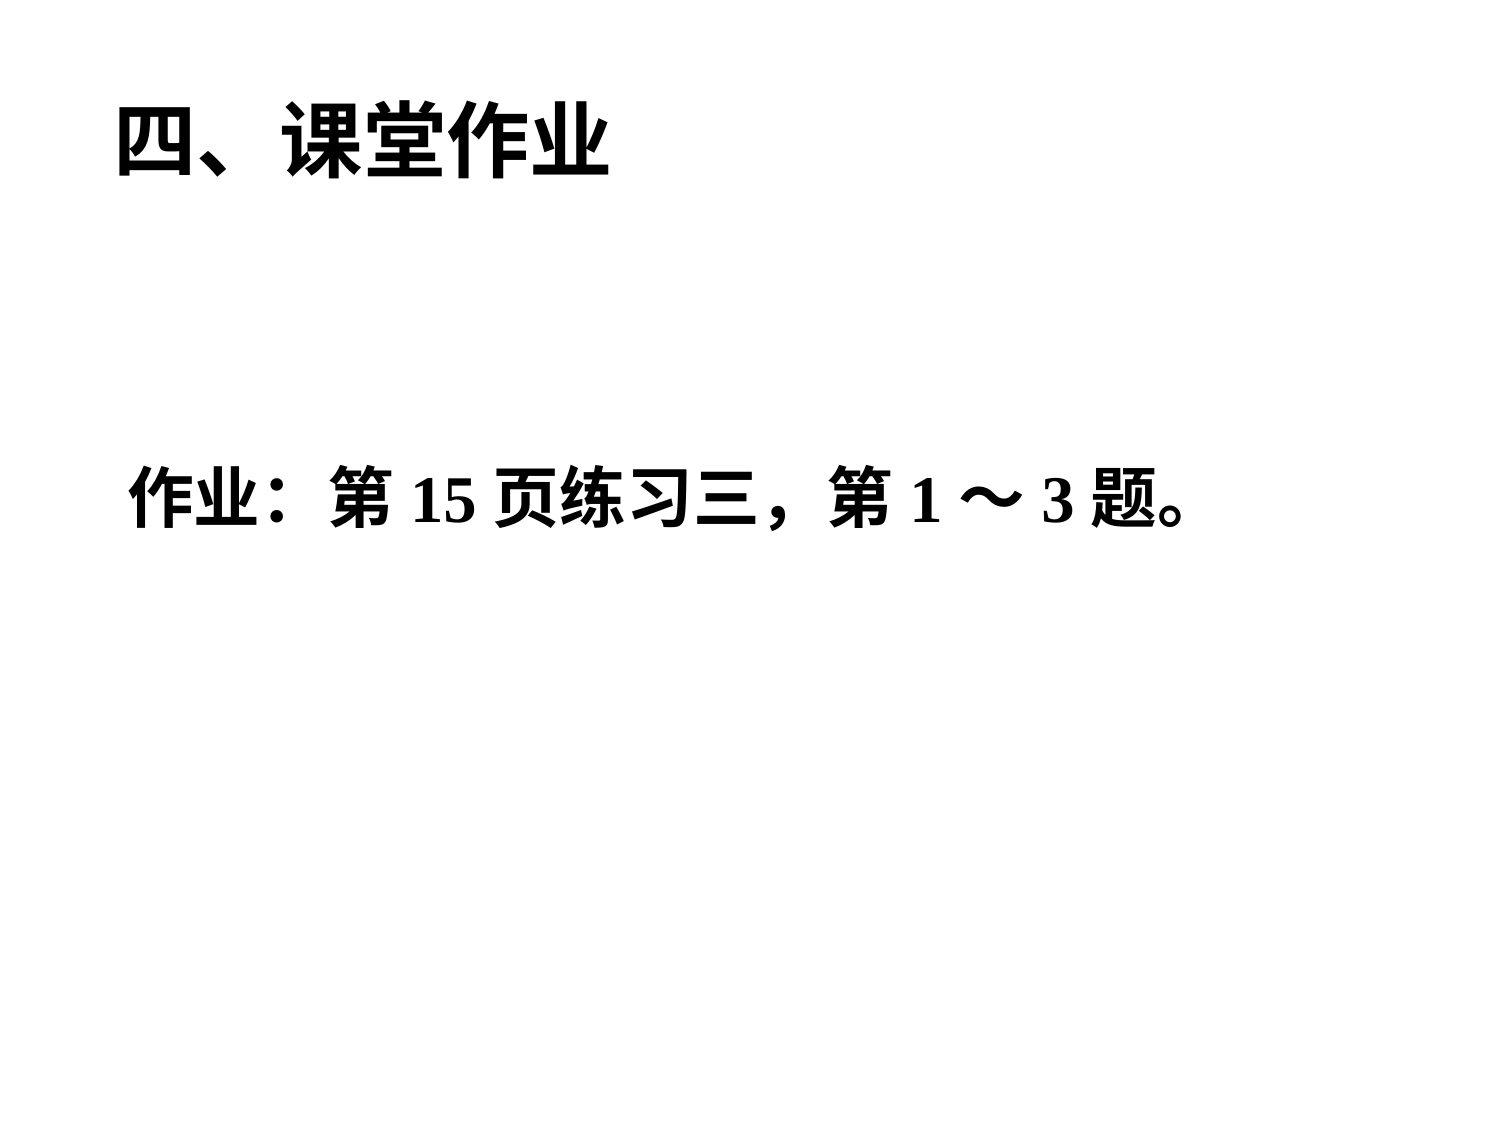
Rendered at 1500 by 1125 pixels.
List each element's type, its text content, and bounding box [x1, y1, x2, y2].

title 四、课堂作业 [98, 68, 1500, 209]
text_box 作业：第15页练习三，第1～3题。 [112, 408, 1459, 664]
